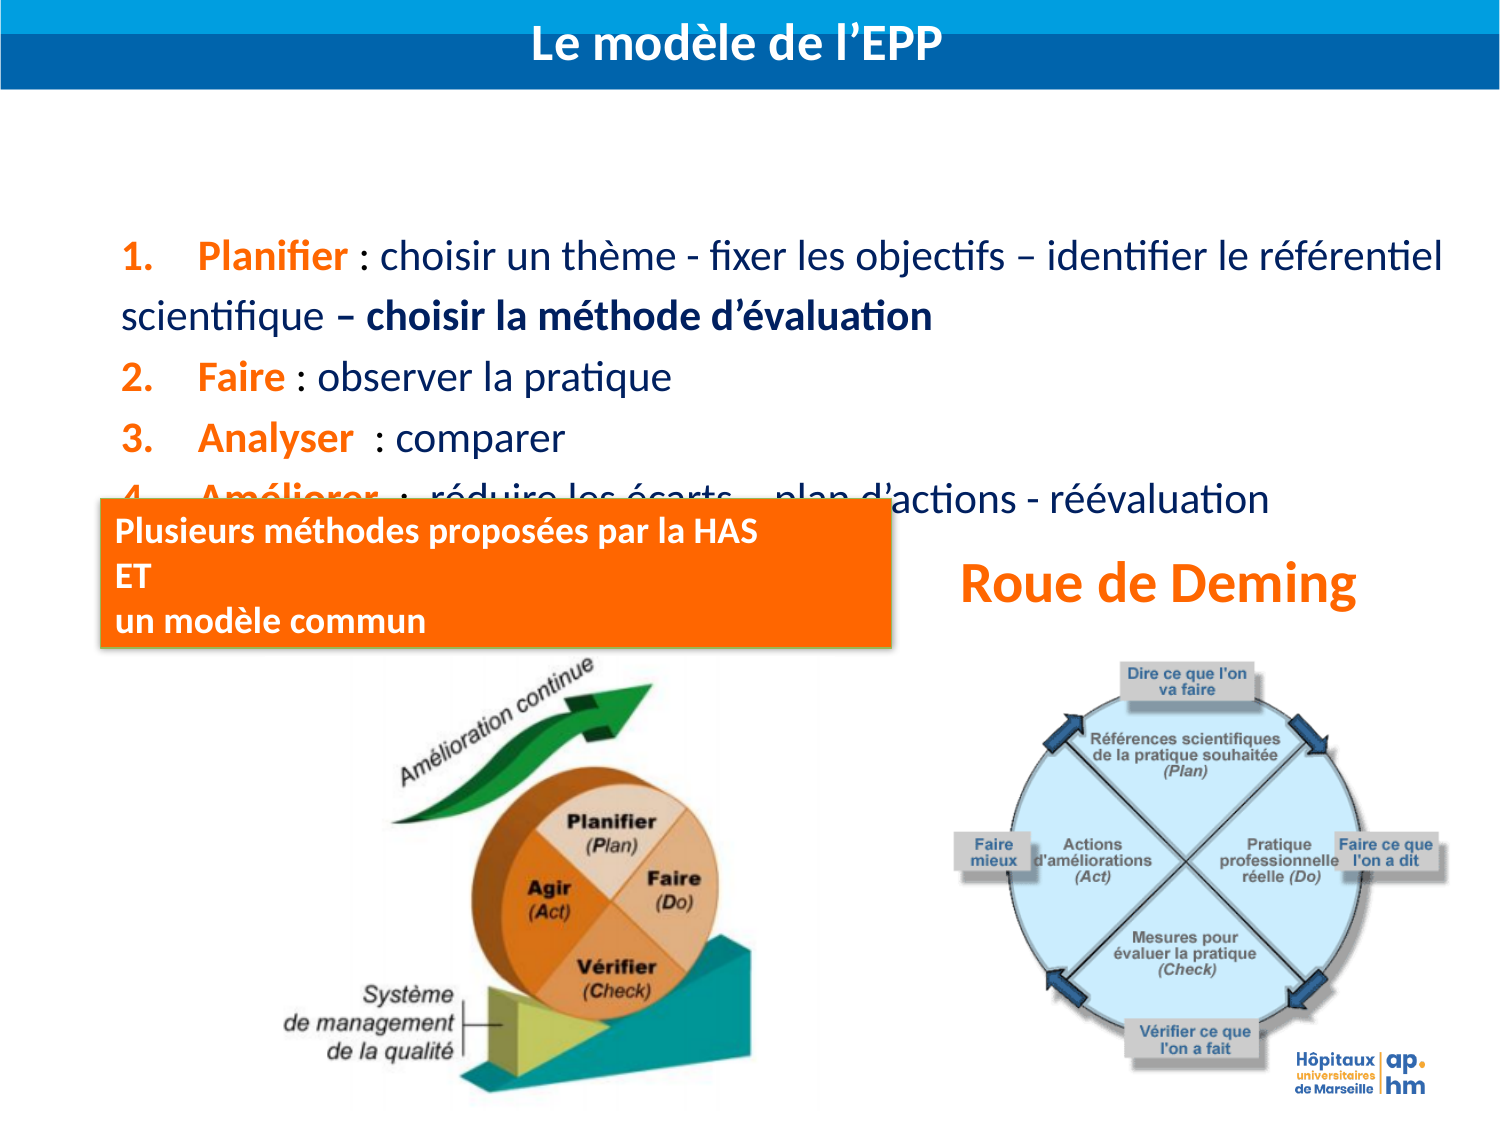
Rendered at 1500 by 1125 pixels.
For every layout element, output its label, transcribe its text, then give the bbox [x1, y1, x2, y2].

subtitle Planifier : choisir un thème - fixer les objectifs – identifier le référentiel scientifique – choisir la méthode d’évaluation Faire : observer la pratique Analyser : comparer Améliorer : réduire les écarts – plan d’actions - réévaluation [105, 174, 1483, 539]
text_box Roue de Deming [945, 536, 1435, 622]
picture [265, 656, 835, 1111]
title Le modèle de l’EPP [100, 0, 1376, 79]
picture [950, 656, 1466, 1094]
picture [0, 35, 1500, 101]
text_box Plusieurs méthodes proposées par la HAS ET un modèle commun [100, 498, 892, 649]
